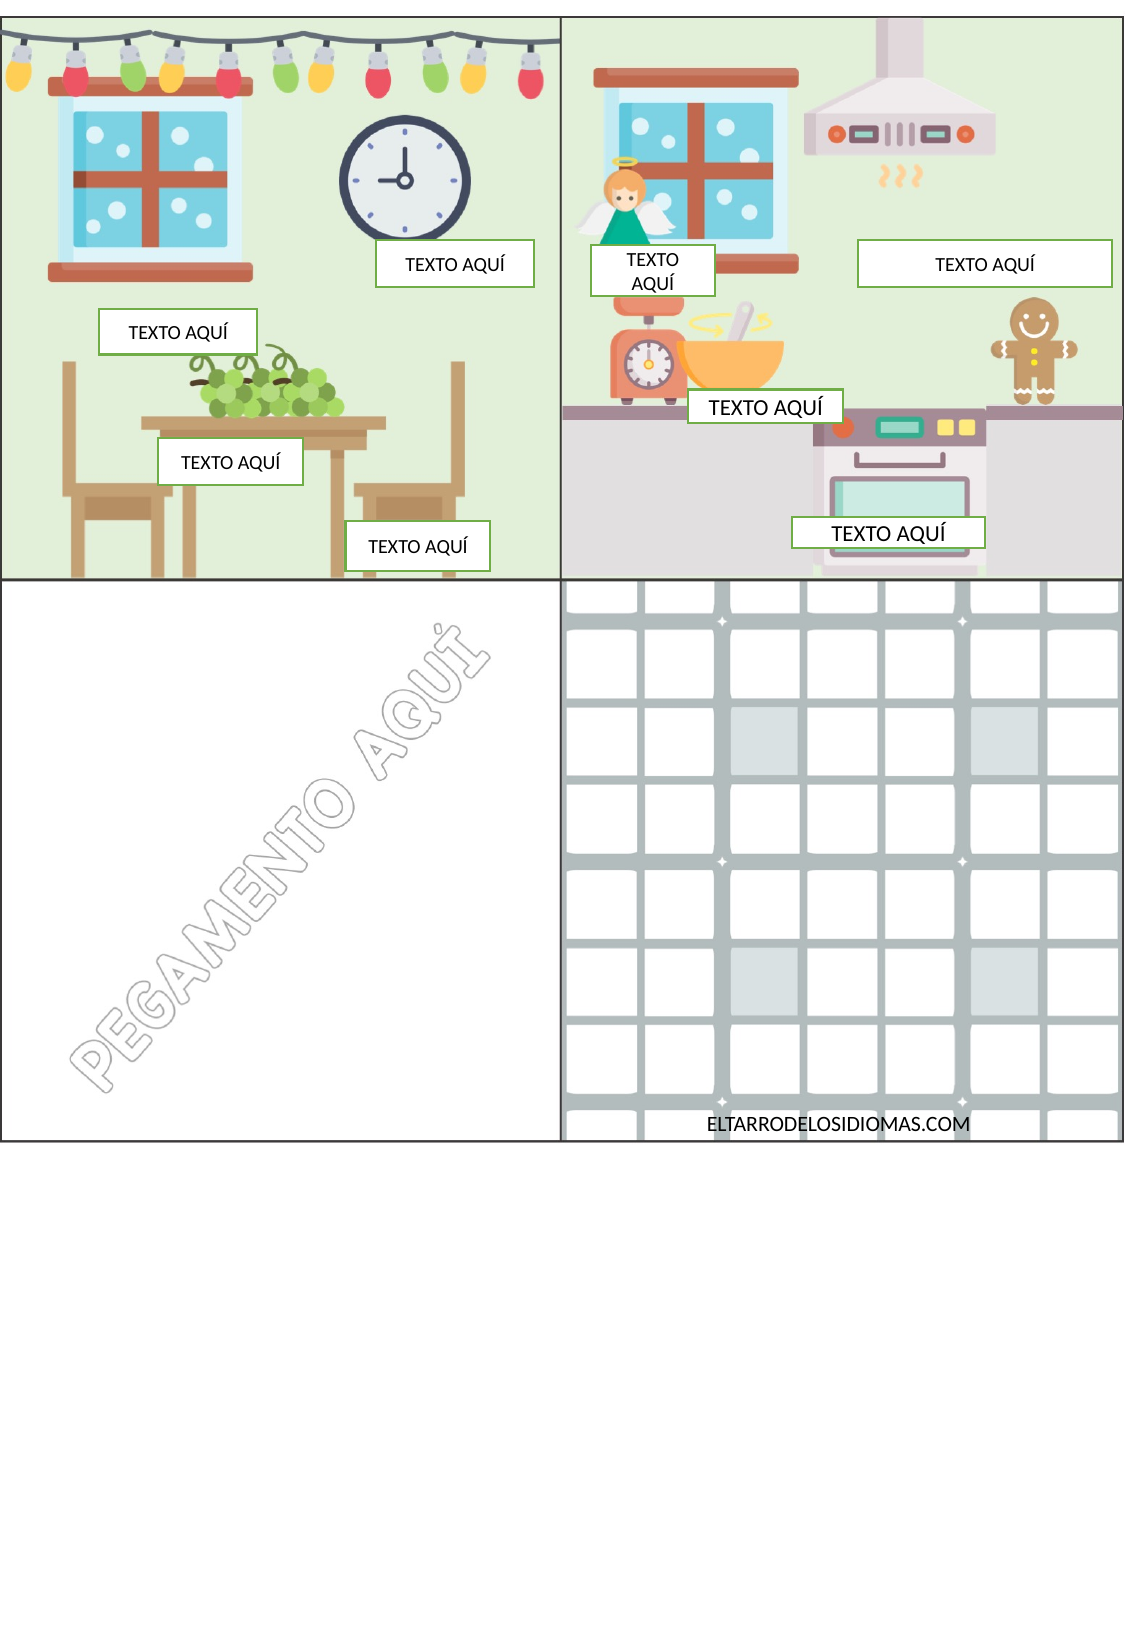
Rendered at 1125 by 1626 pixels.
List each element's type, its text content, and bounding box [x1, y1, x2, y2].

picture [0, 0, 1125, 1625]
text_box TEXTO AQUÍ [791, 516, 986, 549]
text_box TEXTO AQUÍ [98, 308, 258, 356]
text_box TEXTO AQUÍ [687, 388, 844, 424]
text_box TEXTO AQUÍ [857, 239, 1113, 288]
text_box TEXTO AQUÍ [590, 244, 716, 297]
text_box TEXTO AQUÍ [157, 437, 304, 486]
text_box TEXTO AQUÍ [344, 520, 491, 572]
text_box TEXTO AQUÍ [375, 239, 535, 288]
text_box ELTARRODELOSIDIOMAS.COM [572, 1102, 1106, 1144]
